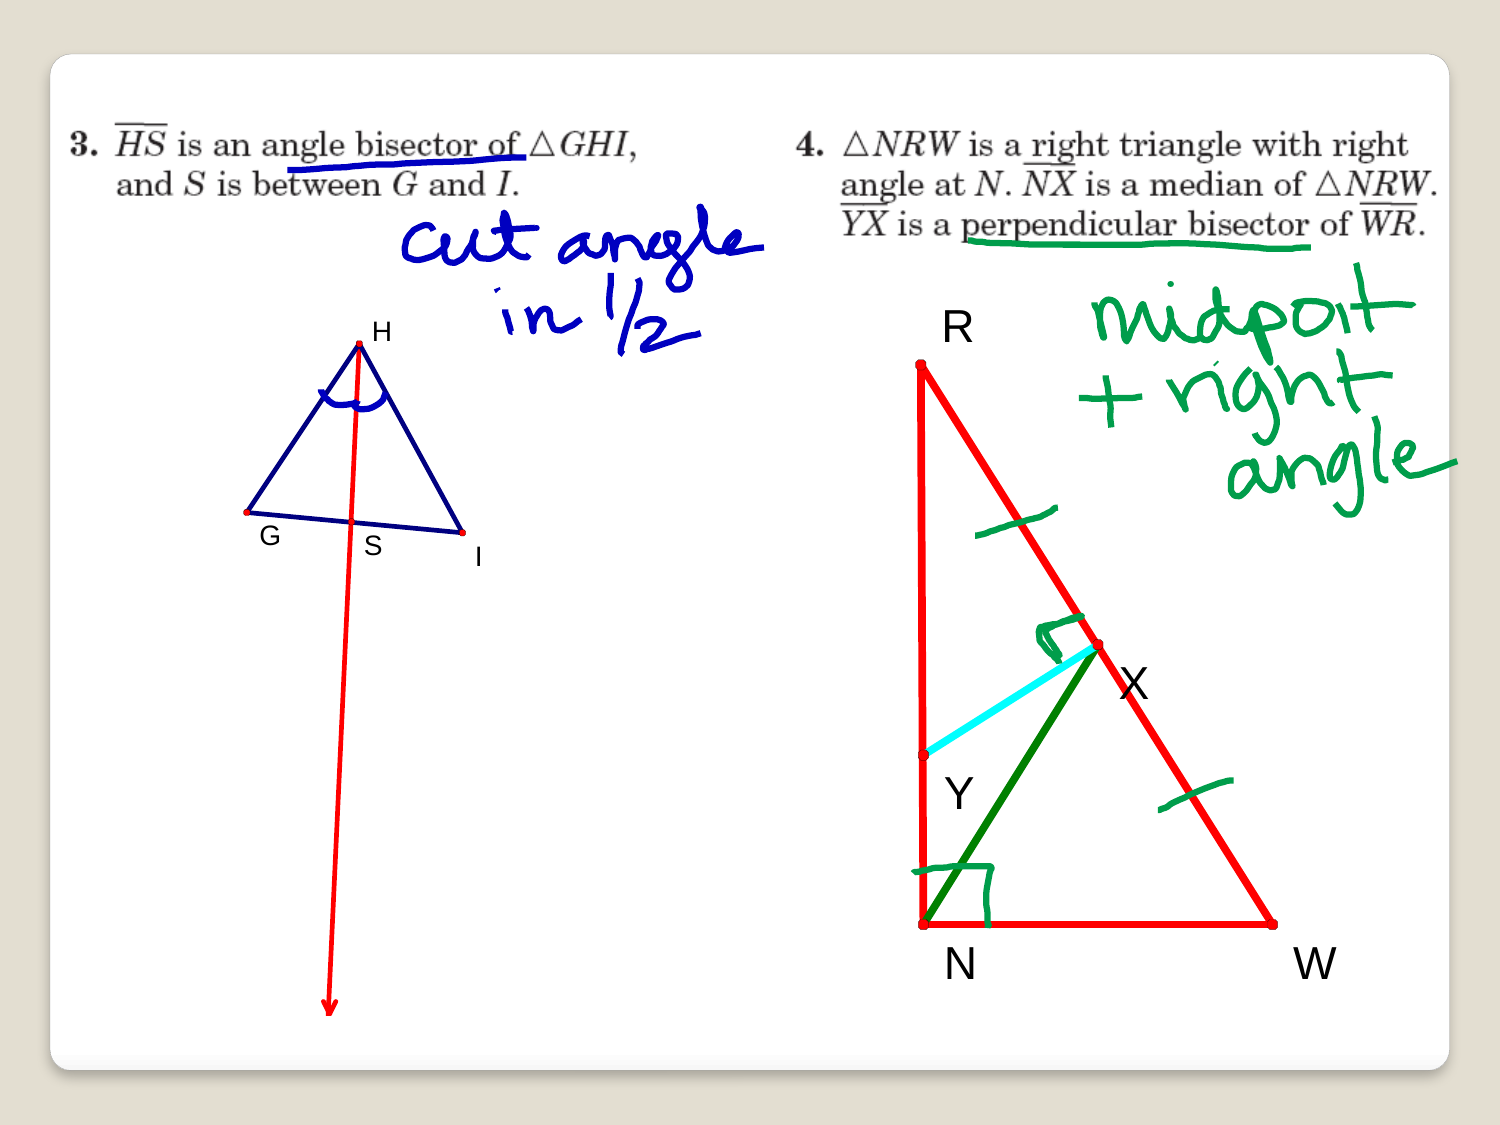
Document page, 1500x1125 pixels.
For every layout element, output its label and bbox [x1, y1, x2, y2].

text_box [1370, 318, 1374, 332]
text_box [1370, 373, 1393, 378]
text_box [608, 284, 612, 319]
text_box [636, 318, 701, 351]
text_box [505, 309, 513, 333]
text_box [619, 284, 641, 355]
text_box [525, 307, 582, 332]
text_box [1370, 303, 1415, 307]
picture [887, 274, 1363, 1018]
picture [0, 299, 497, 1016]
text_box [1392, 442, 1458, 477]
text_box [1373, 416, 1389, 482]
picture [52, 87, 1448, 271]
text_box [668, 284, 690, 291]
